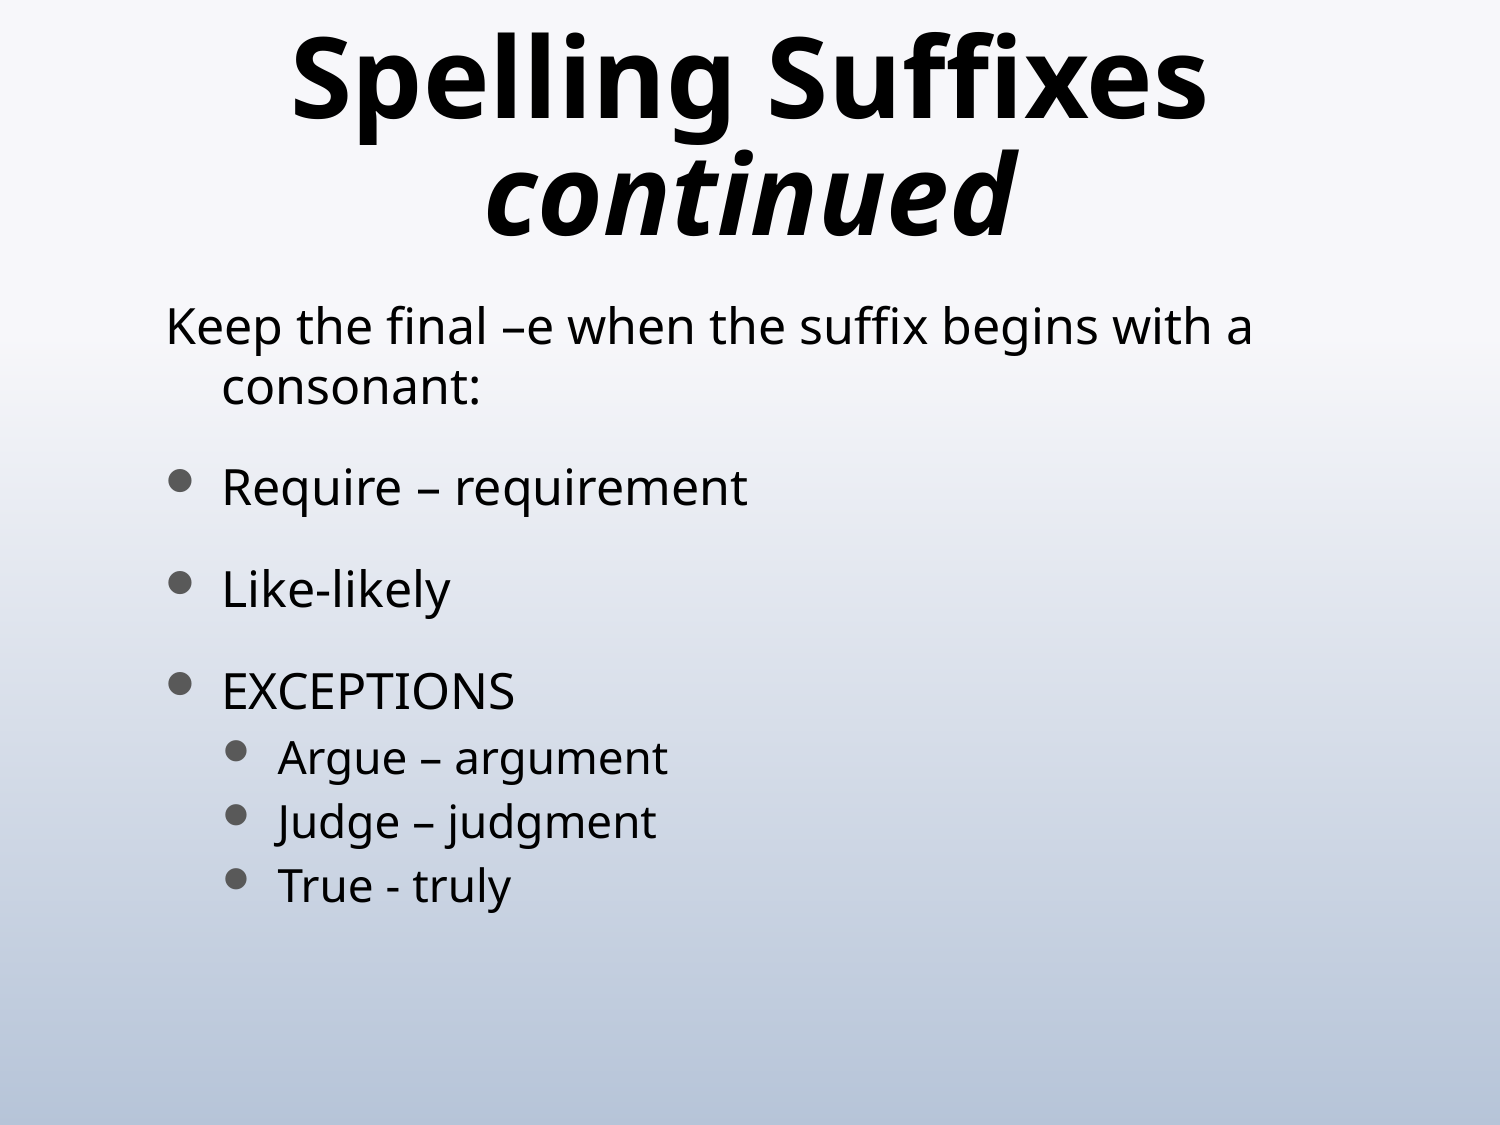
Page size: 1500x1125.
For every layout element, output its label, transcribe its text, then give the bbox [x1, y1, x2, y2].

list Keep the final –e when the suffix begins with a consonant: Require – requirement Like-likely EXCEPTIONS Argue – argument Judge – judgment True - truly [150, 286, 1350, 993]
title Spelling Suffixes continued [150, 37, 1350, 245]
